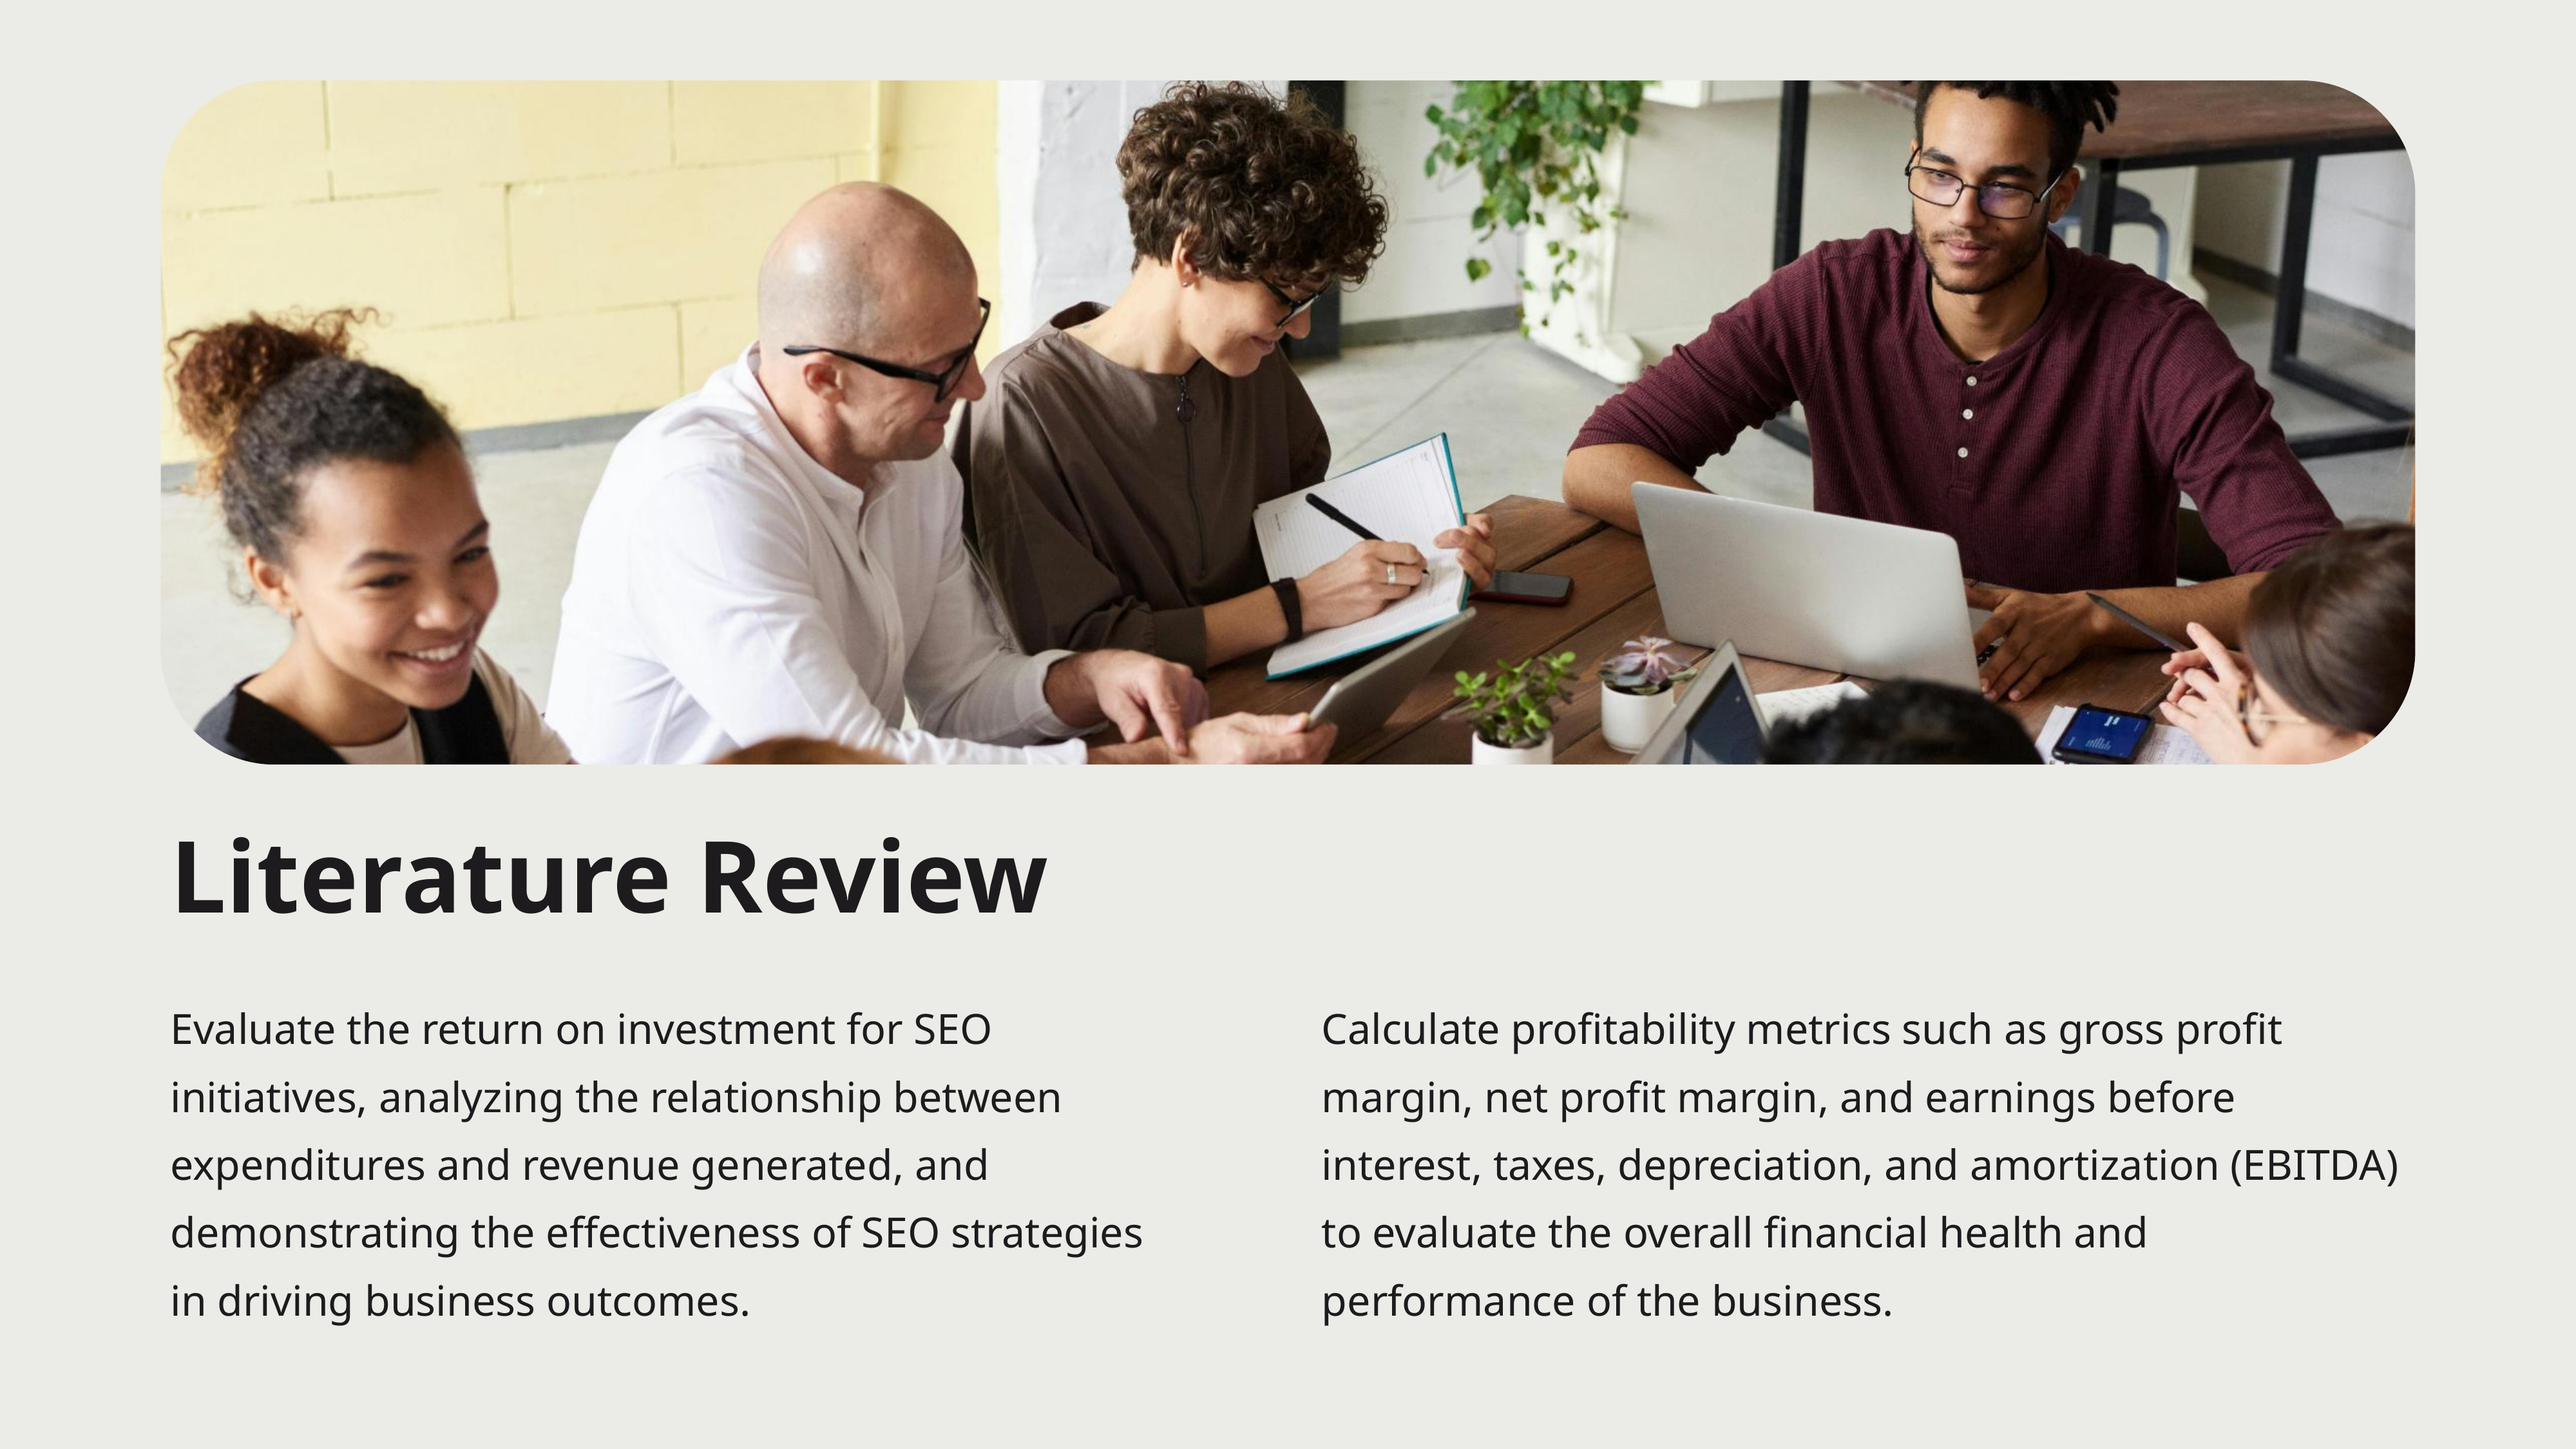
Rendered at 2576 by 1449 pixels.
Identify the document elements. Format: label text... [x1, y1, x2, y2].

text_box Evaluate the return on investment for SEO initiatives, analyzing the relationship between expenditures and revenue generated, and demonstrating the effectiveness of SEO strategies in driving business outcomes. [160, 980, 1200, 1329]
text_box Calculate profitability metrics such as gross profit margin, net profit margin, and earnings before interest, taxes, depreciation, and amortization (EBITDA) to evaluate the overall financial health and performance of the business. [1312, 980, 2416, 1329]
text_box Literature Review [160, 797, 1200, 938]
picture [160, 80, 2416, 765]
